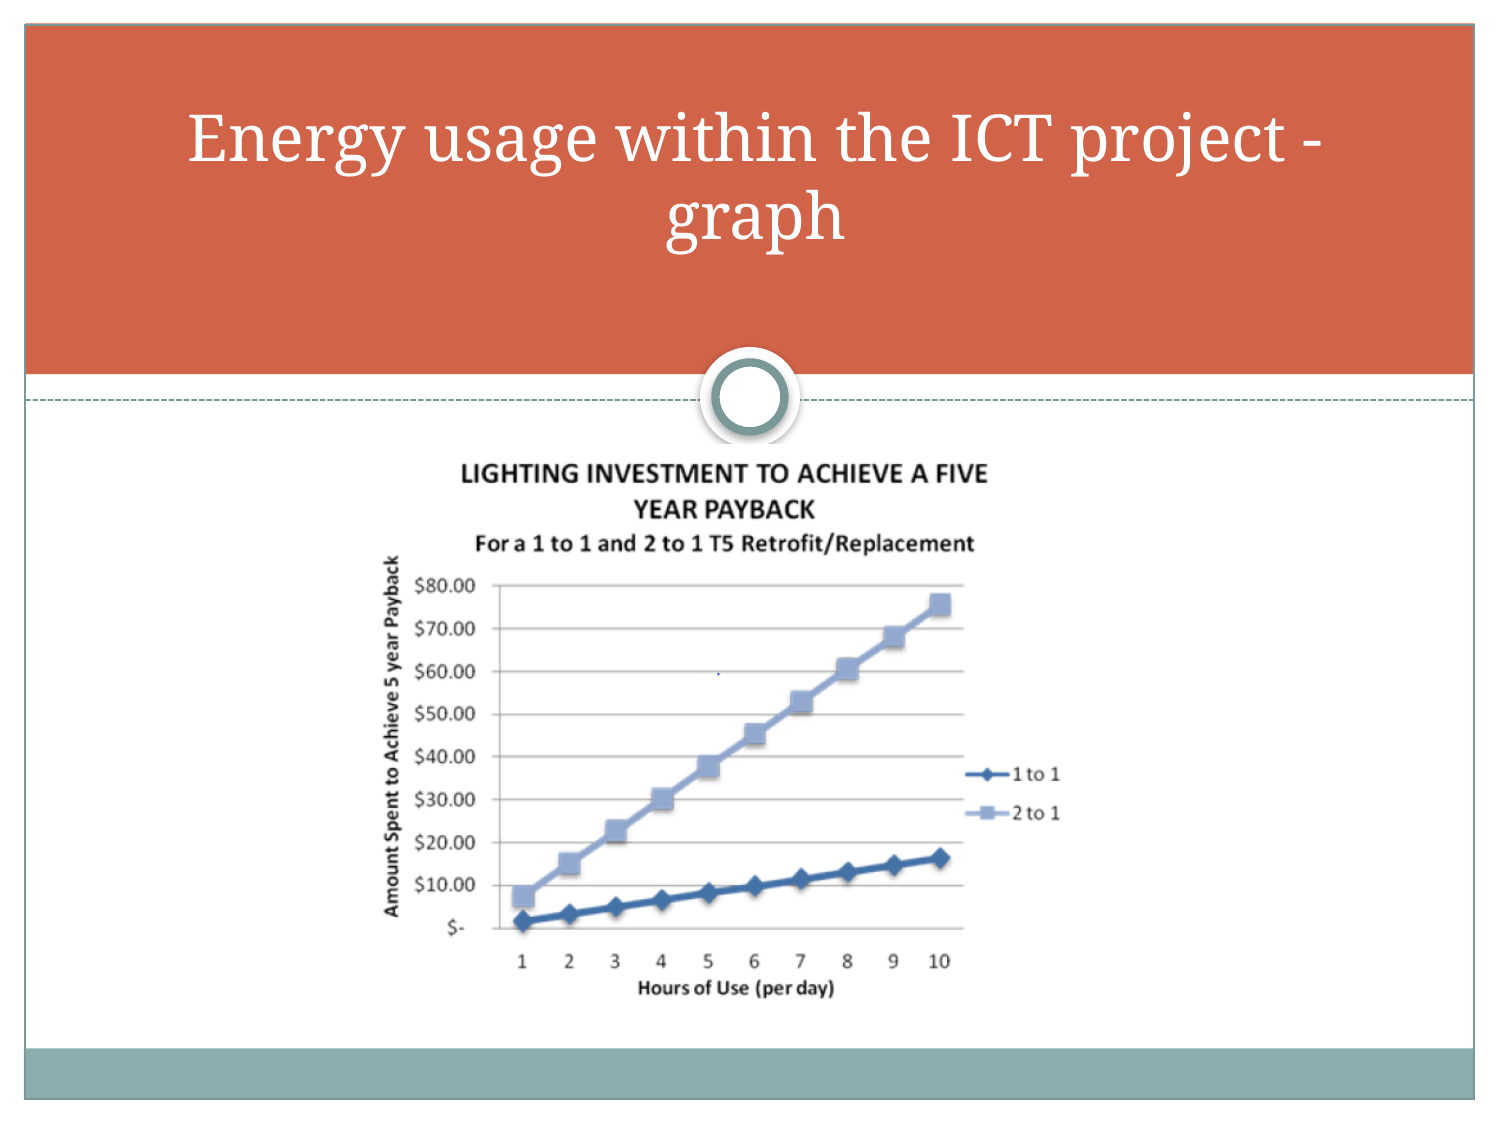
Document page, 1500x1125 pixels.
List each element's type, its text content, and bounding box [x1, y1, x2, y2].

picture [348, 444, 1083, 1008]
title Energy usage within the ICT project - graph [118, 87, 1394, 338]
